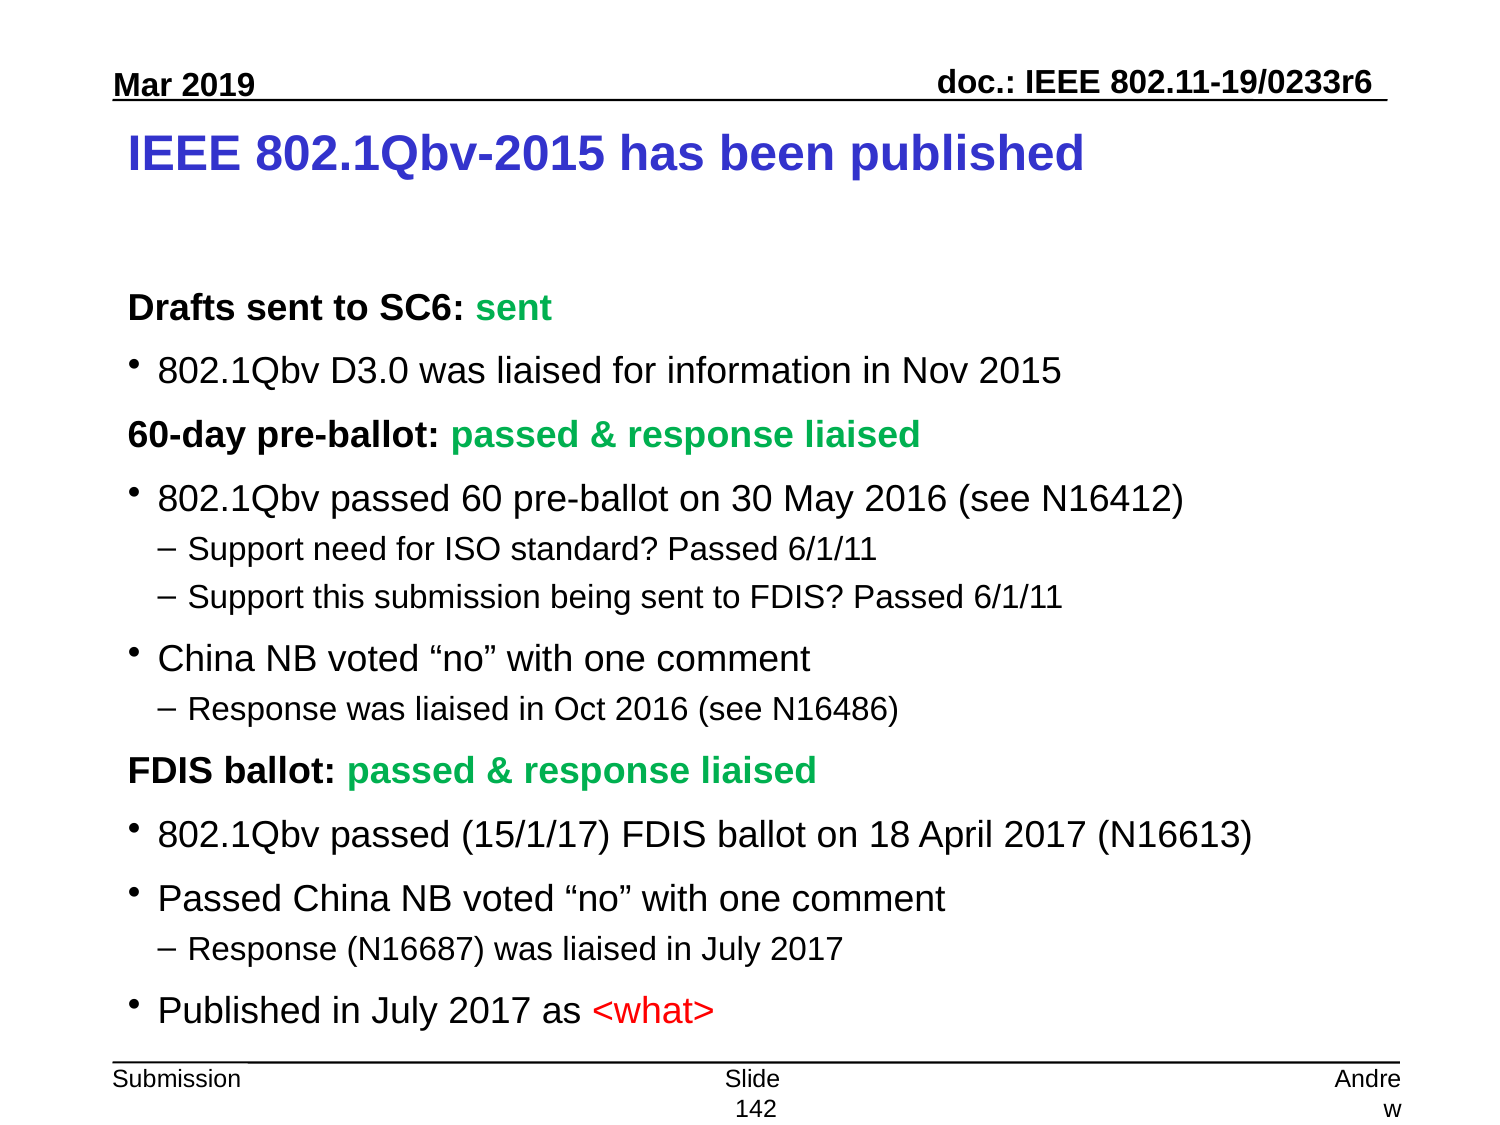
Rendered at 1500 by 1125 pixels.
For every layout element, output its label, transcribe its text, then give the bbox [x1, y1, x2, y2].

footer Andrew Myles, Cisco [1320, 1061, 1402, 1093]
slide_number Slide 142 [709, 1061, 803, 1093]
list Drafts sent to SC6: sent 802.1Qbv D3.0 was liaised for information in Nov 2015 60-day pre-ballot: passed & response liaised 802.1Qbv passed 60 pre-ballot on 30 May 2016 (see N16412) Support need for ISO standard? Passed 6/1/11 Support this submission being sent to FDIS? Passed 6/1/11 China NB voted “no” with one comment Response was liaised in Oct 2016 (see N16486) FDIS ballot: passed & response liaised 802.1Qbv passed (15/1/17) FDIS ballot on 18 April 2017 (N16613) Passed China NB voted “no” with one comment Response (N16687) was liaised in July 2017 Published in July 2017 as <what> [112, 275, 1388, 950]
title IEEE 802.1Qbv-2015 has been published [112, 112, 1388, 275]
